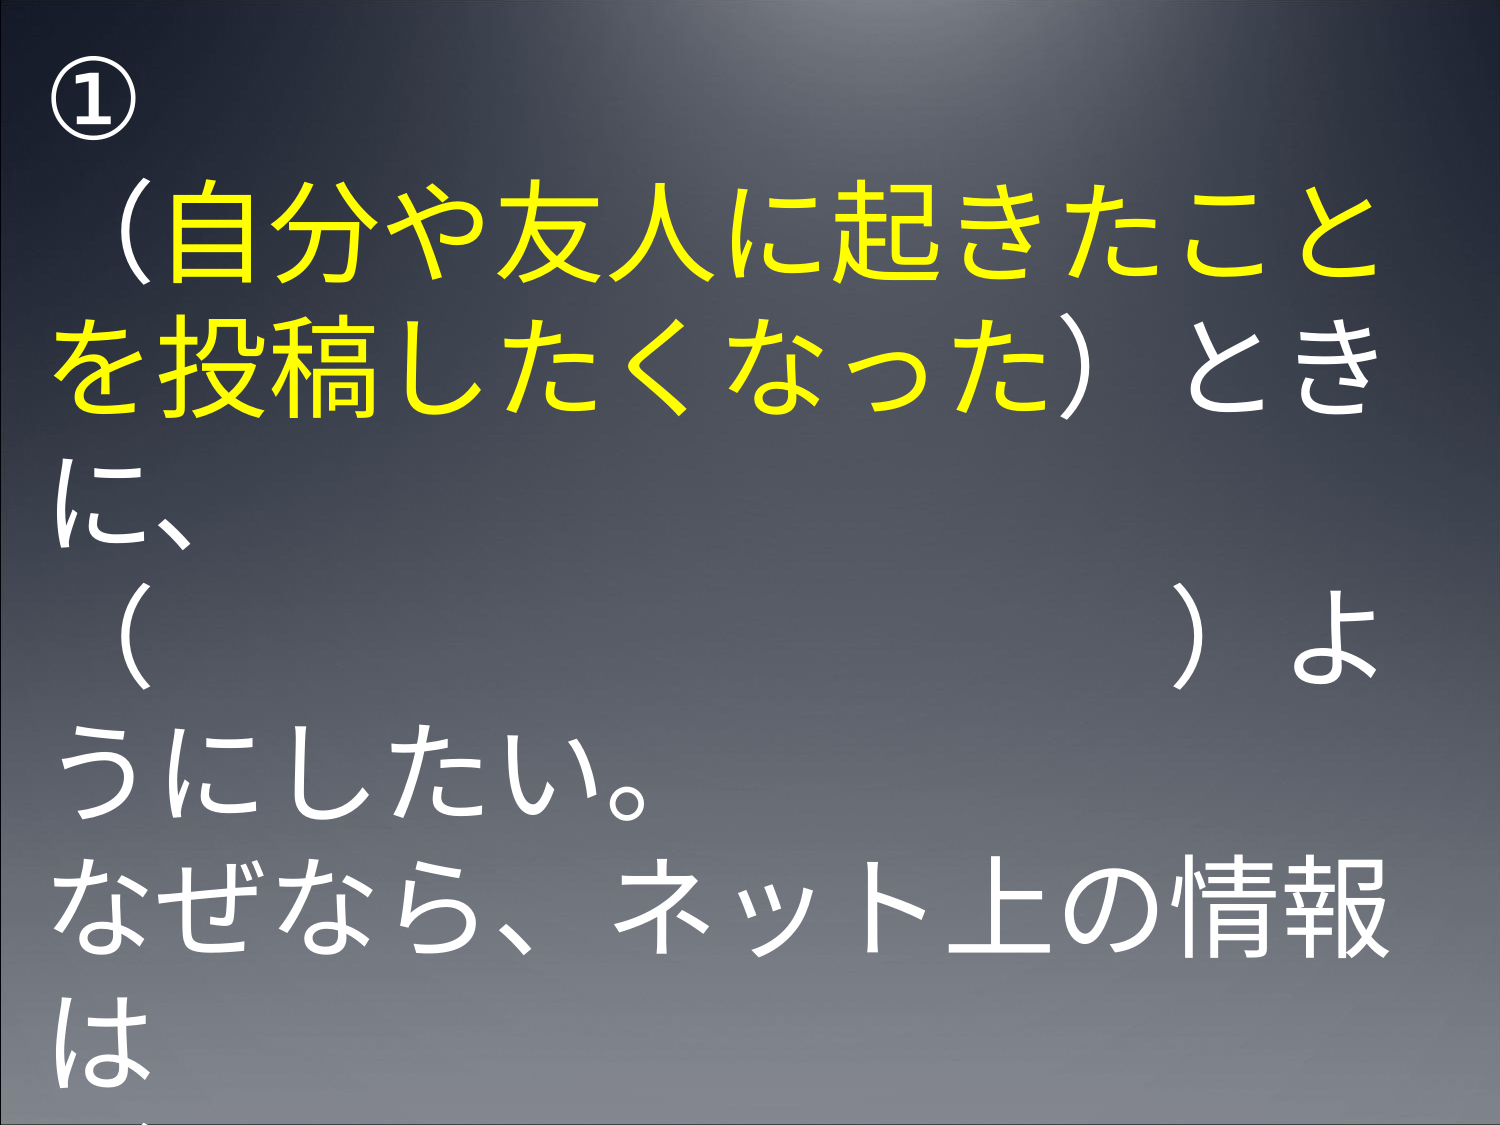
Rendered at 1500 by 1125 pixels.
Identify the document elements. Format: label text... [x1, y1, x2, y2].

picture [0, 0, 1500, 1125]
text_box ① （自分や友人に起きたことを投稿したくなった）ときに、 （ ）ようにしたい。 なぜなら、ネット上の情報は （ ）から。 [28, 19, 1500, 1125]
